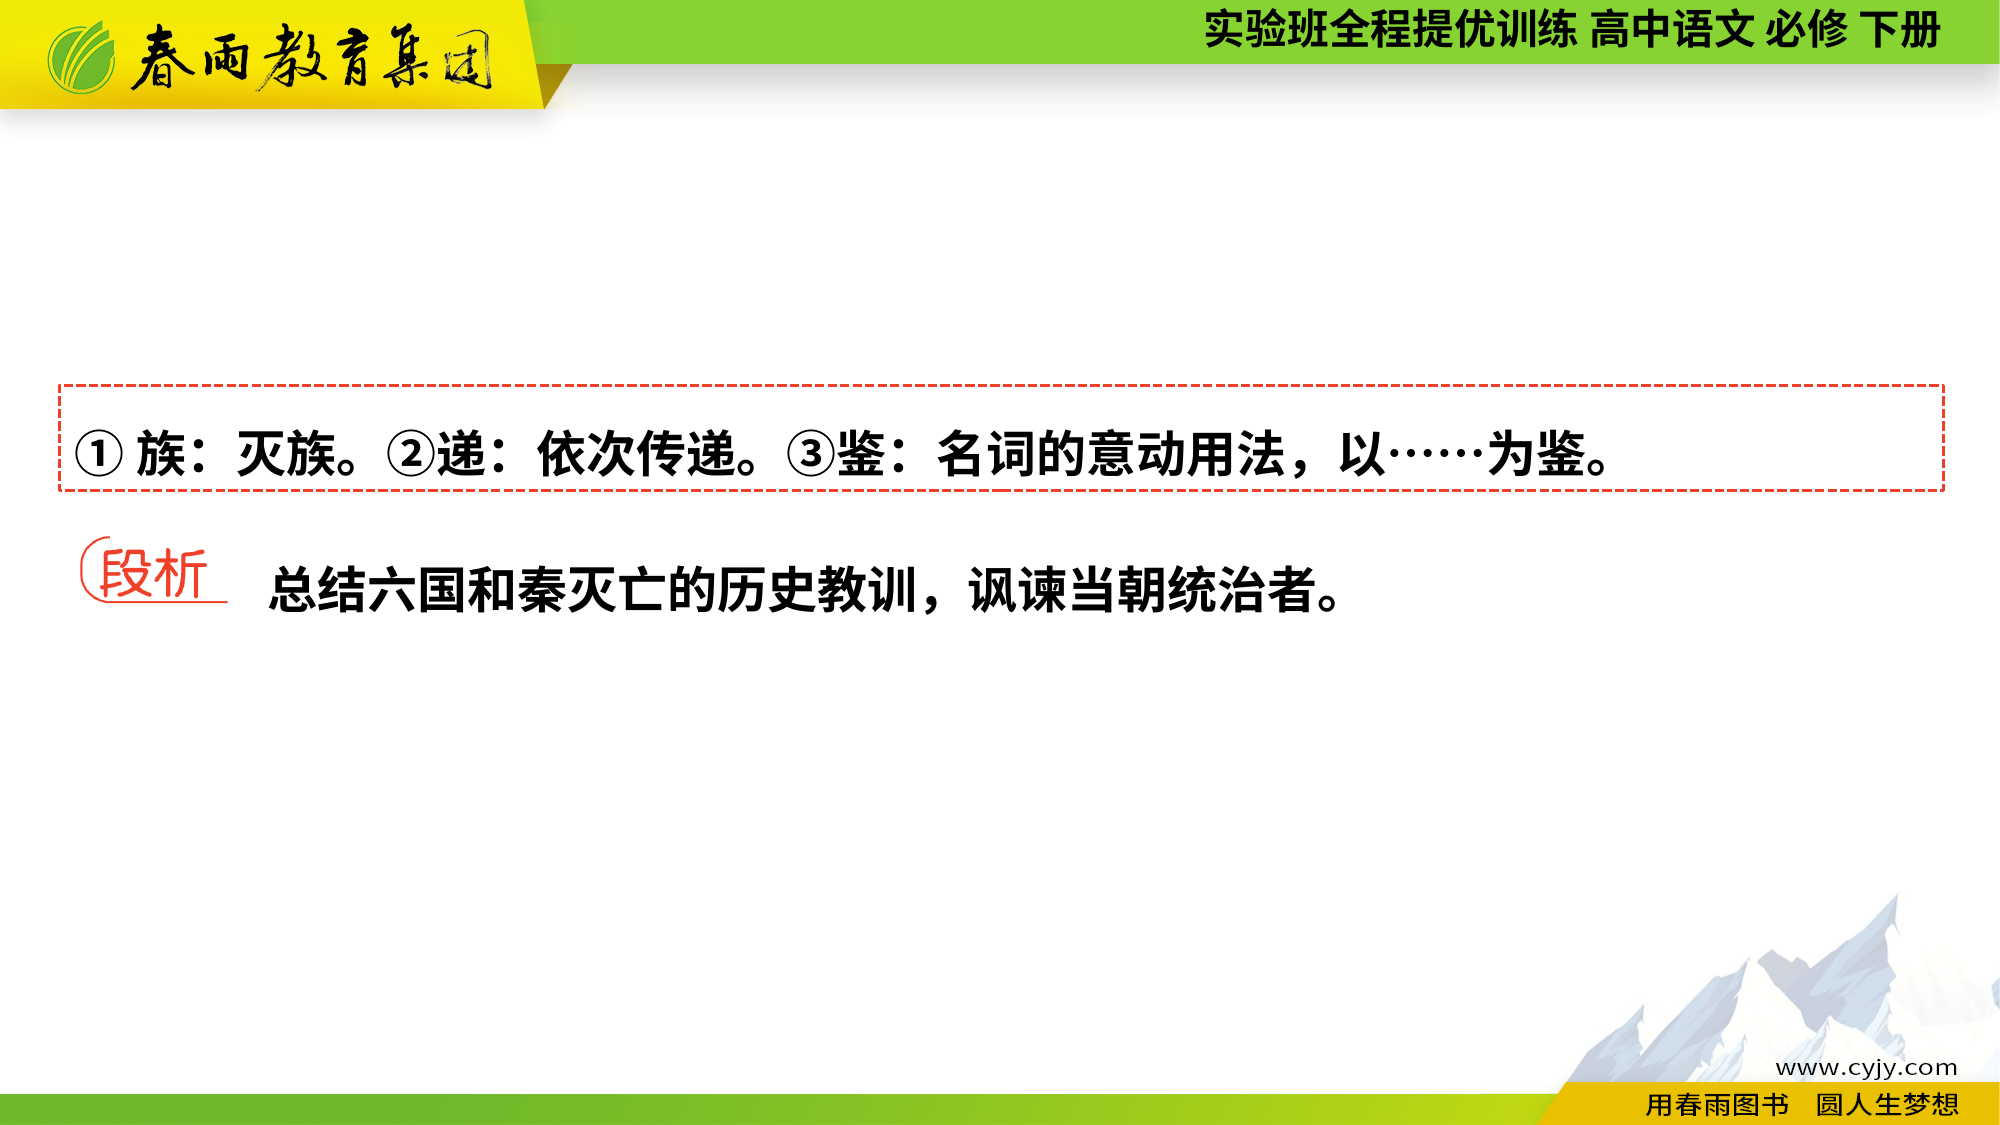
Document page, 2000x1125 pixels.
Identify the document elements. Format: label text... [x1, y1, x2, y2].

picture [0, 0, 2000, 1125]
text_box ①族：灭族。②递：依次传递。③鉴：名词的意动用法，以……为鉴。 [59, 385, 1944, 491]
text_box 总结六国和秦灭亡的历史教训，讽谏当朝统治者。 [60, 520, 1945, 626]
